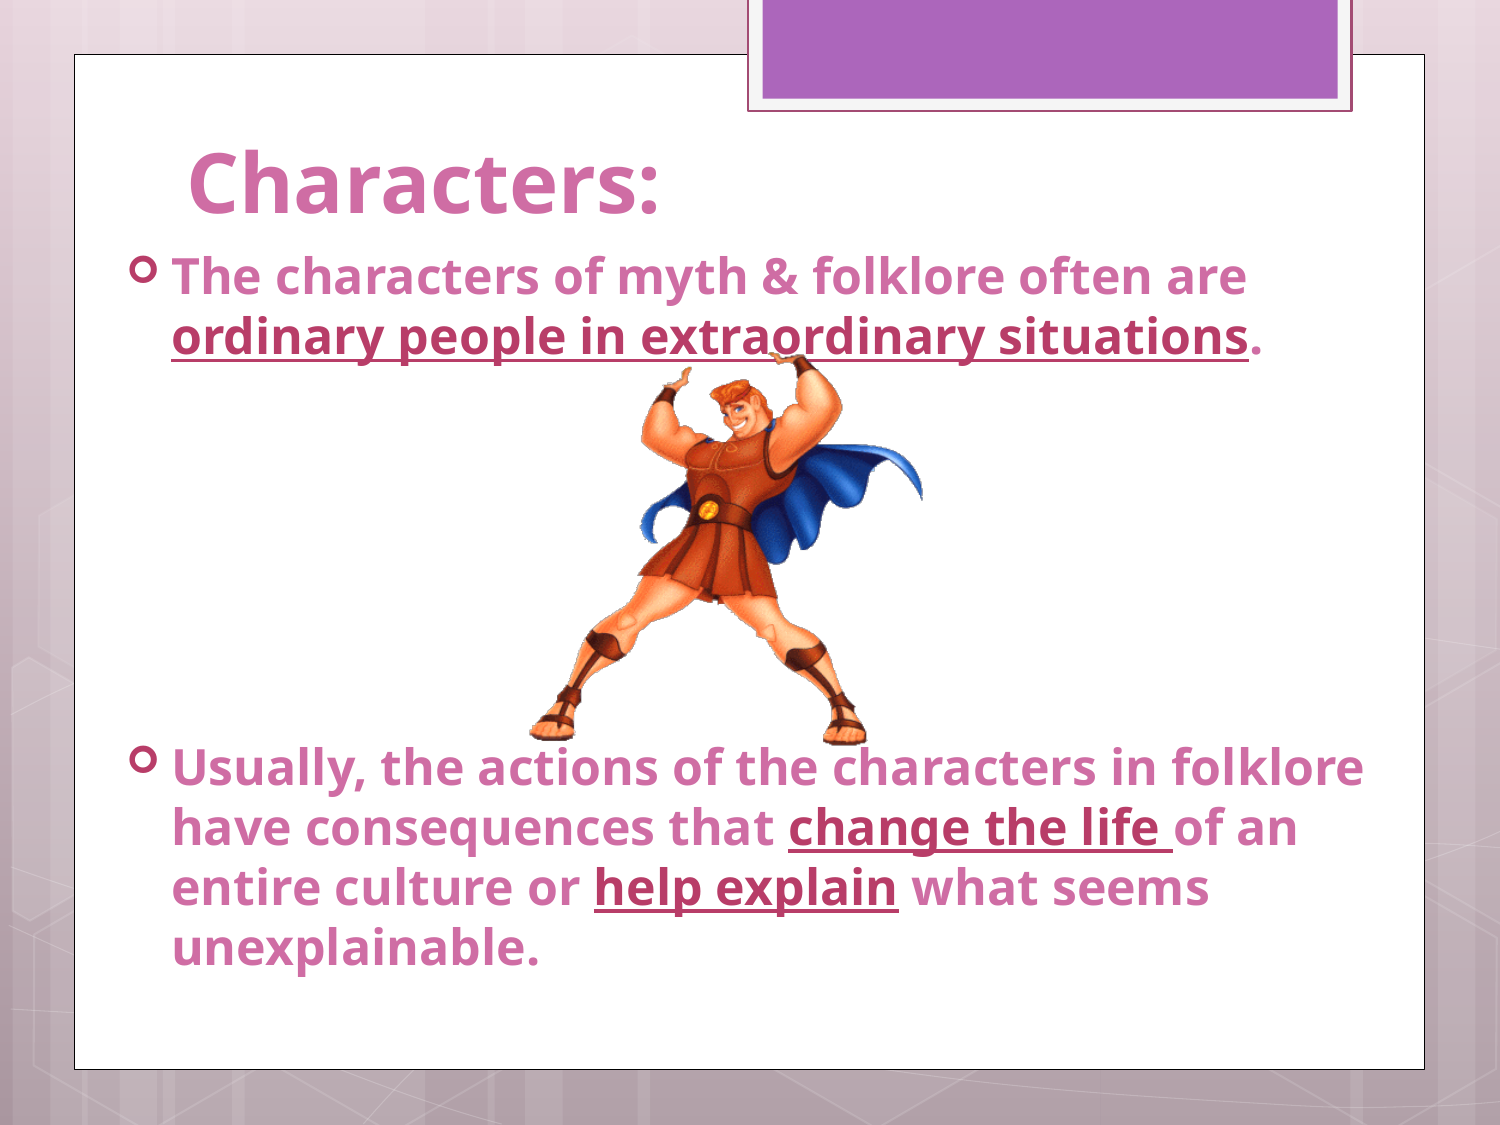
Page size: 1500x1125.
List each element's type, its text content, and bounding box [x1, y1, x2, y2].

picture [524, 349, 926, 751]
title Characters: [171, 50, 1324, 237]
list The characters of myth & folklore often are ordinary people in extraordinary situations. Usually, the actions of the characters in folklore have consequences that change the life of an entire culture or help explain what seems unexplainable. [99, 237, 1388, 1063]
